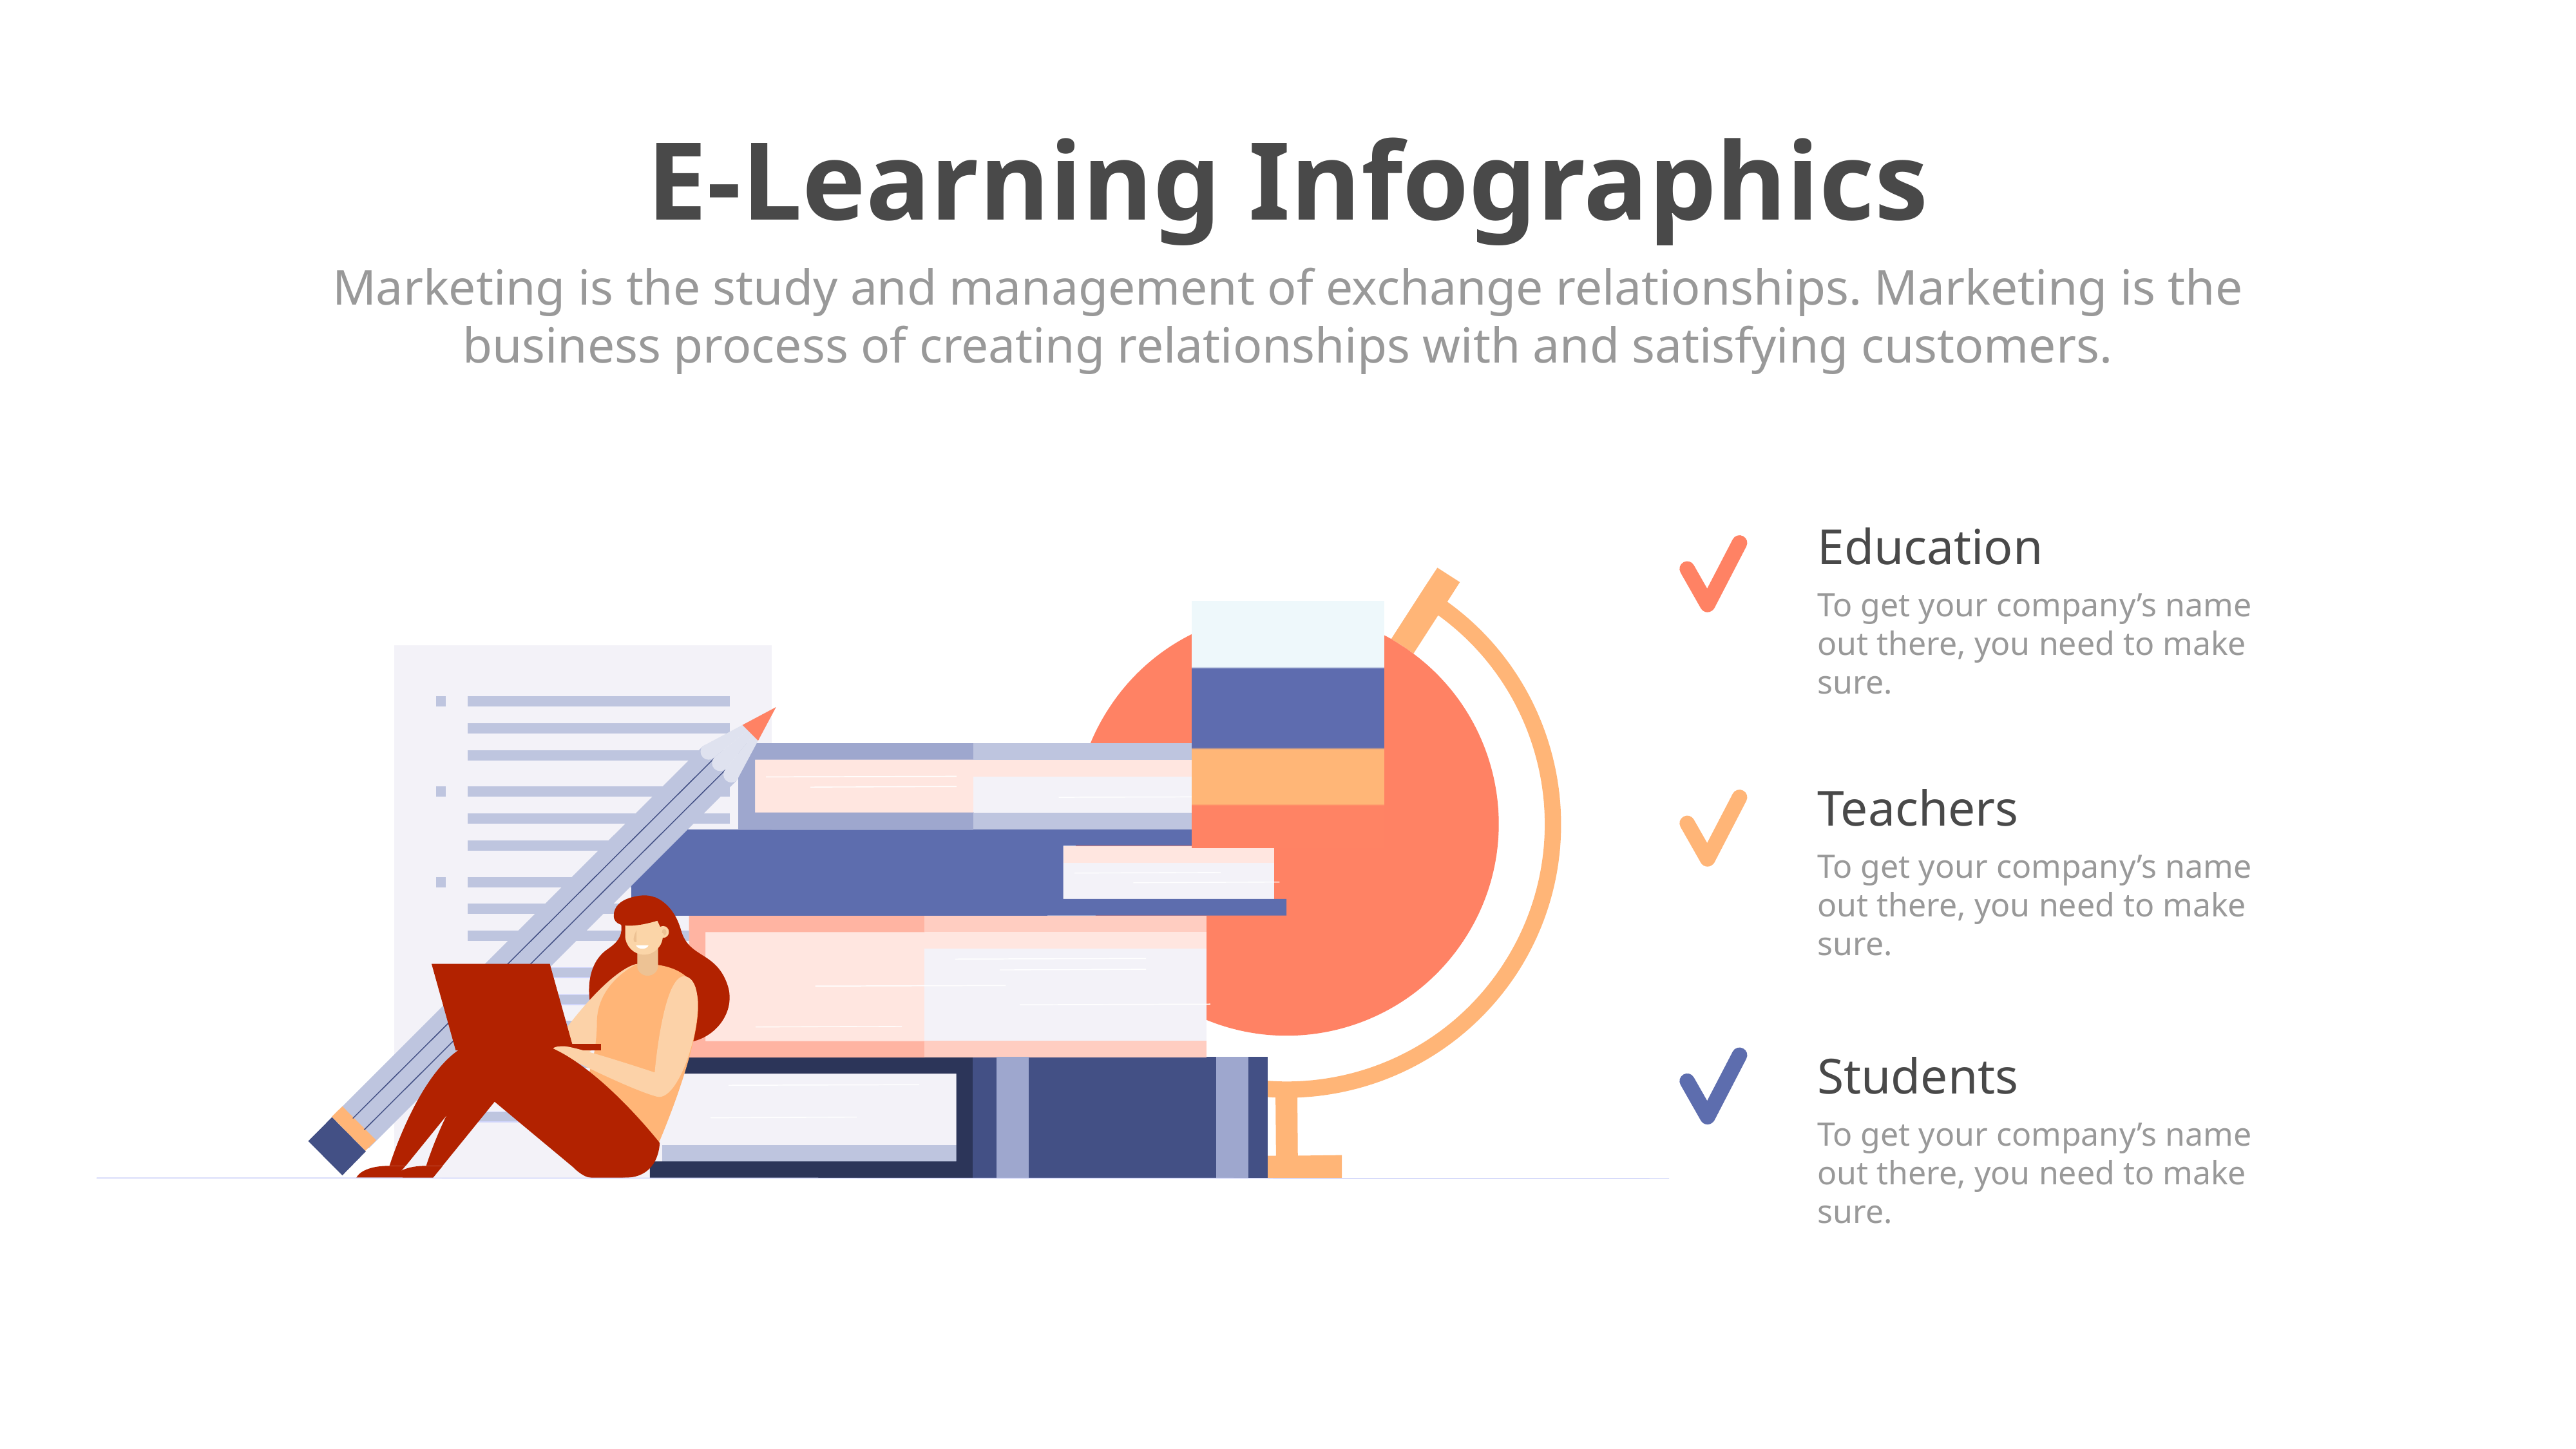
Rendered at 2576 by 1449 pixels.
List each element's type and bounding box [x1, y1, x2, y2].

text_box [1808, 511, 2285, 668]
picture [1192, 601, 1384, 848]
text_box [1808, 1041, 2285, 1197]
text_box [281, 108, 2295, 379]
text_box [1679, 535, 1748, 612]
text_box [1808, 773, 2285, 929]
text_box [1679, 1047, 1748, 1125]
text_box [96, 567, 1670, 1179]
text_box [1679, 790, 1748, 867]
